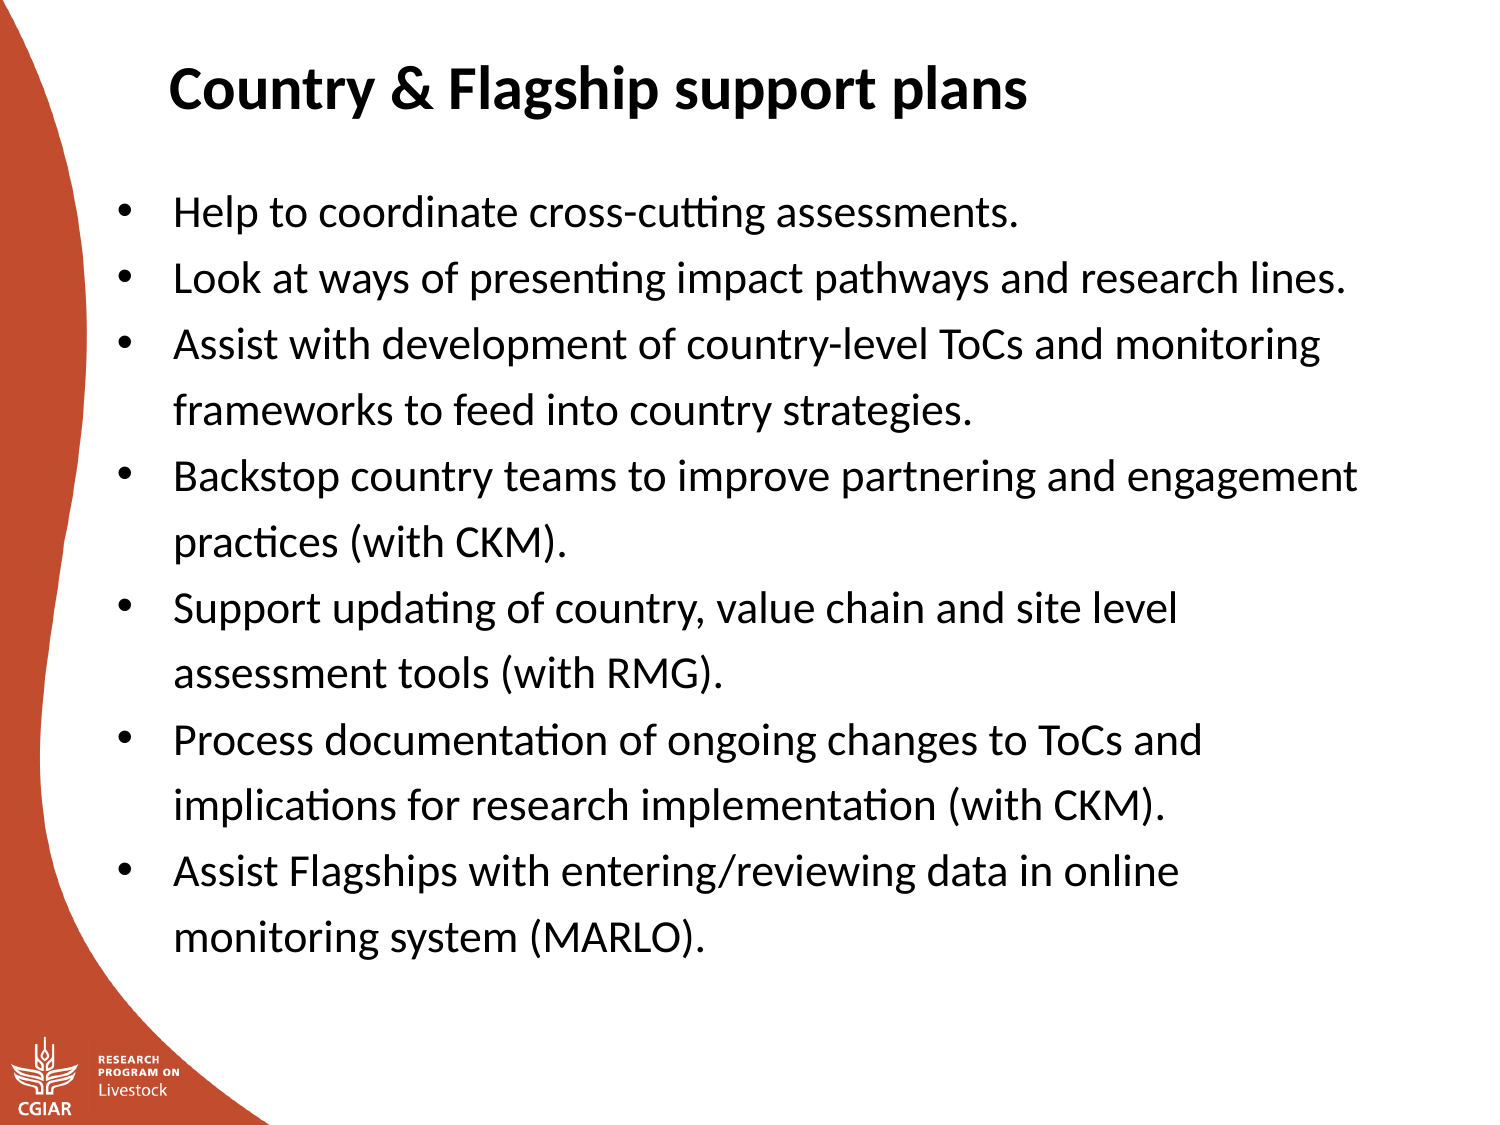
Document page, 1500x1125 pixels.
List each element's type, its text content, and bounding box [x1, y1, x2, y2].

list Help to coordinate cross-cutting assessments. Look at ways of presenting impact pathways and research lines. Assist with development of country-level ToCs and monitoring frameworks to feed into country strategies. Backstop country teams to improve partnering and engagement practices (with CKM). Support updating of country, value chain and site level assessment tools (with RMG). Process documentation of ongoing changes to ToCs and implications for research implementation (with CKM). Assist Flagships with entering/reviewing data in online monitoring system (MARLO). [101, 163, 1393, 1010]
list Country & Flagship support plans [154, 39, 1393, 140]
picture [0, 0, 270, 1125]
